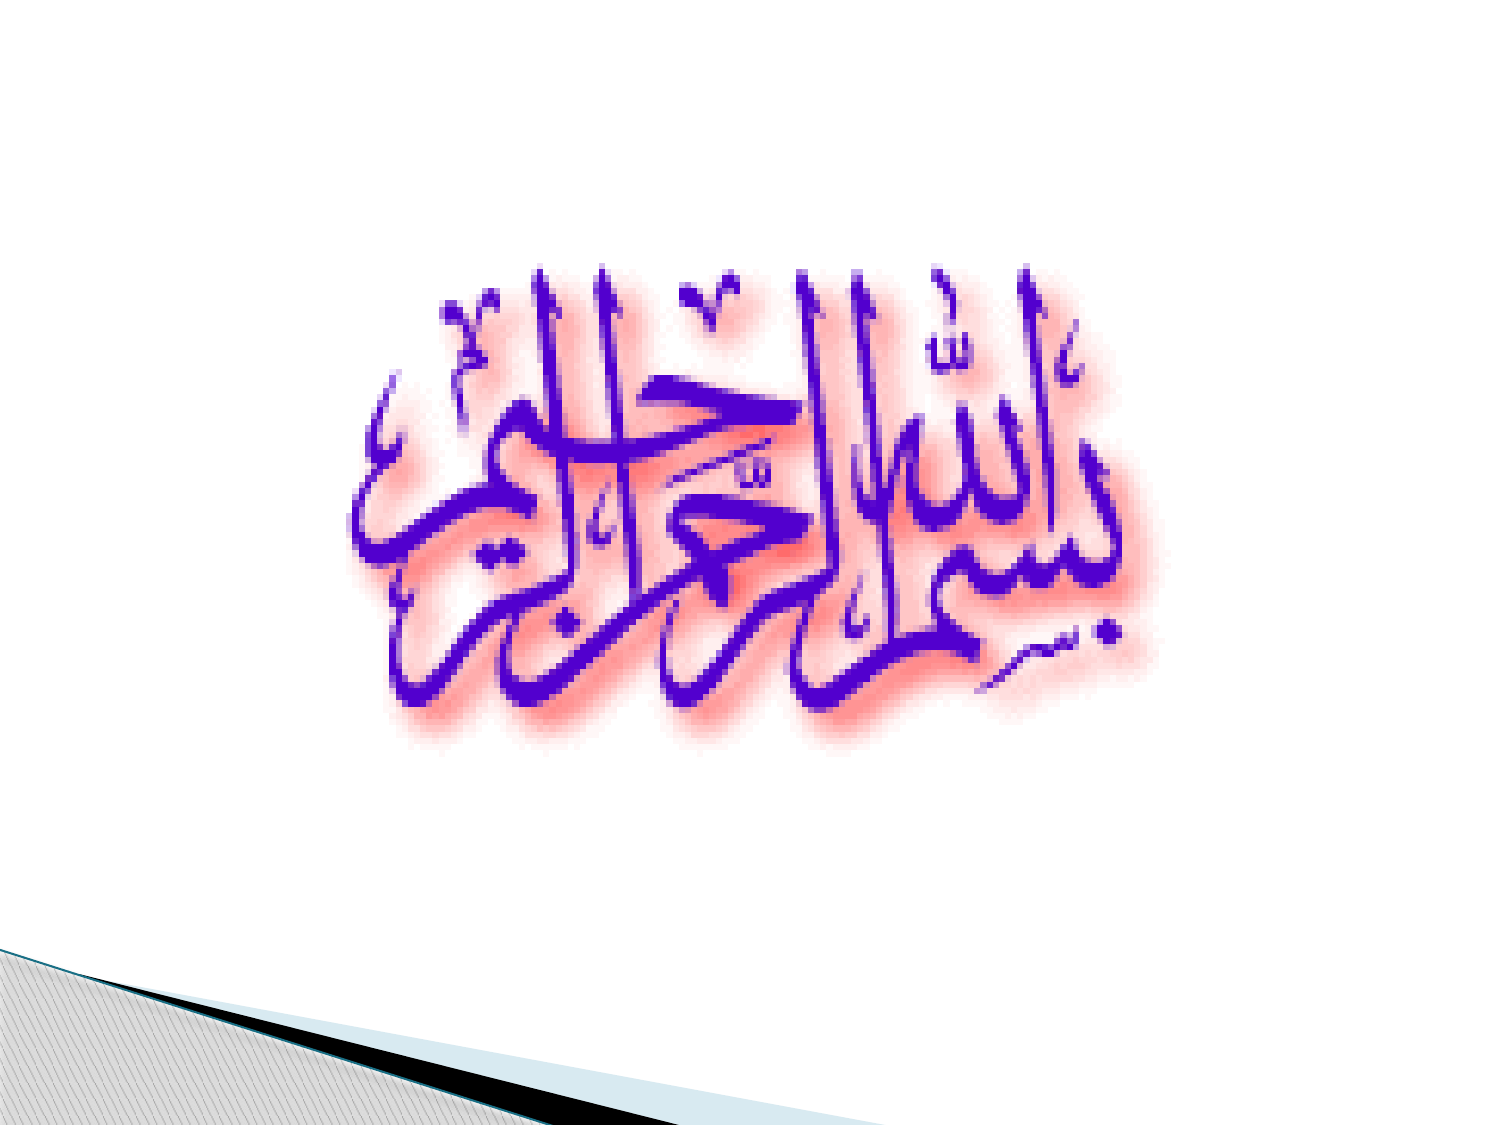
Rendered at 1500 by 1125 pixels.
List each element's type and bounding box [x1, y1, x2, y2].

picture [316, 257, 1184, 776]
